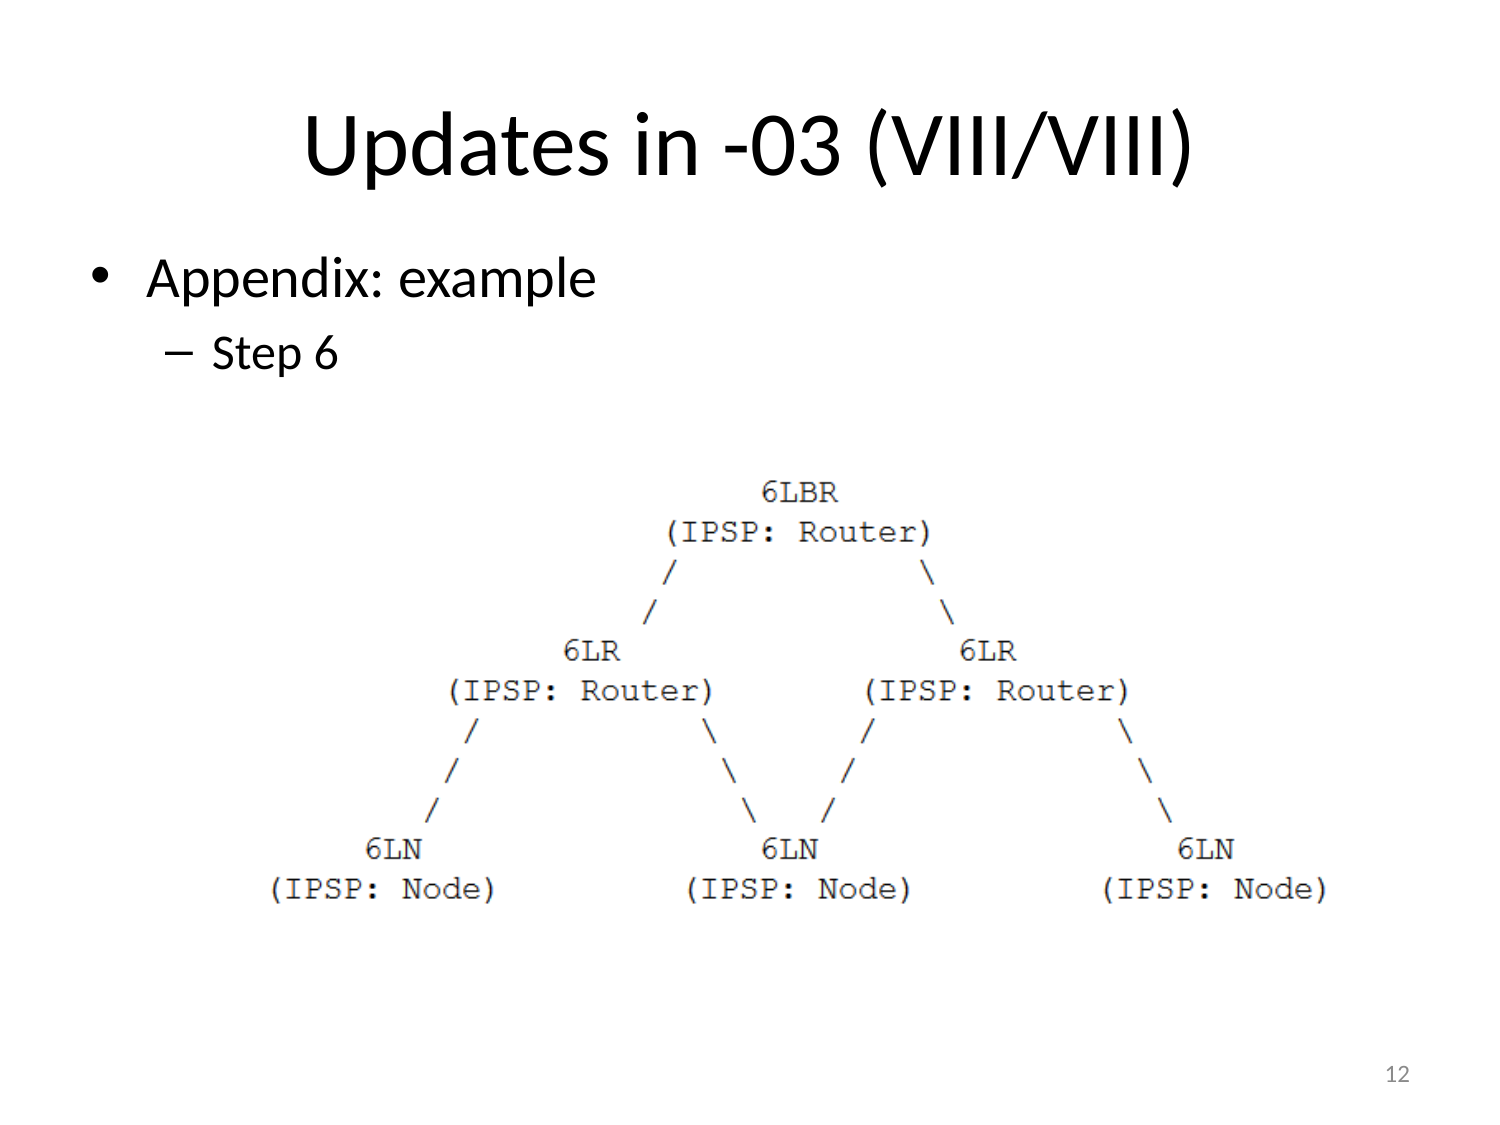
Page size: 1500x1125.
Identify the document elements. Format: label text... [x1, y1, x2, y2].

title Updates in -03 (VIII/VIII) [75, 45, 1425, 231]
picture [8, 342, 1365, 965]
list Appendix: example Step 6 [75, 231, 1447, 598]
slide_number 12 [1074, 1042, 1425, 1103]
